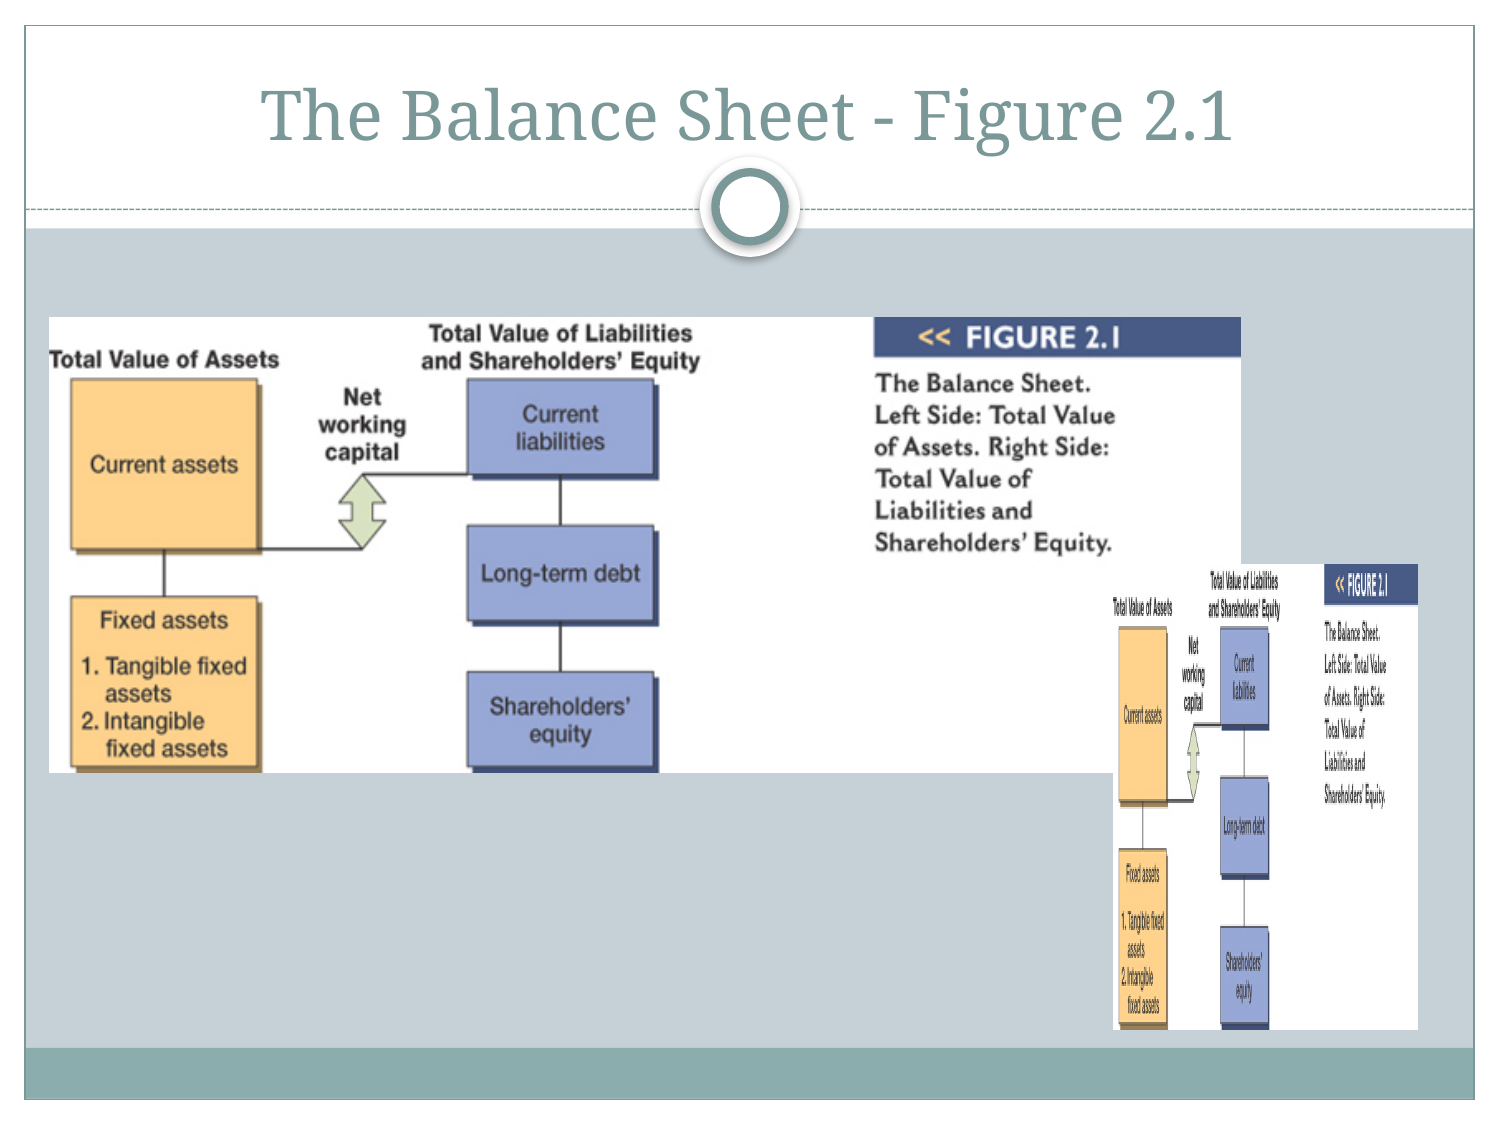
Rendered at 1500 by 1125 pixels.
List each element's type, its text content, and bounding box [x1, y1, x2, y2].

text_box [1112, 564, 1419, 1030]
title The Balance Sheet - Figure 2.1 [49, 37, 1450, 162]
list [49, 317, 1241, 773]
